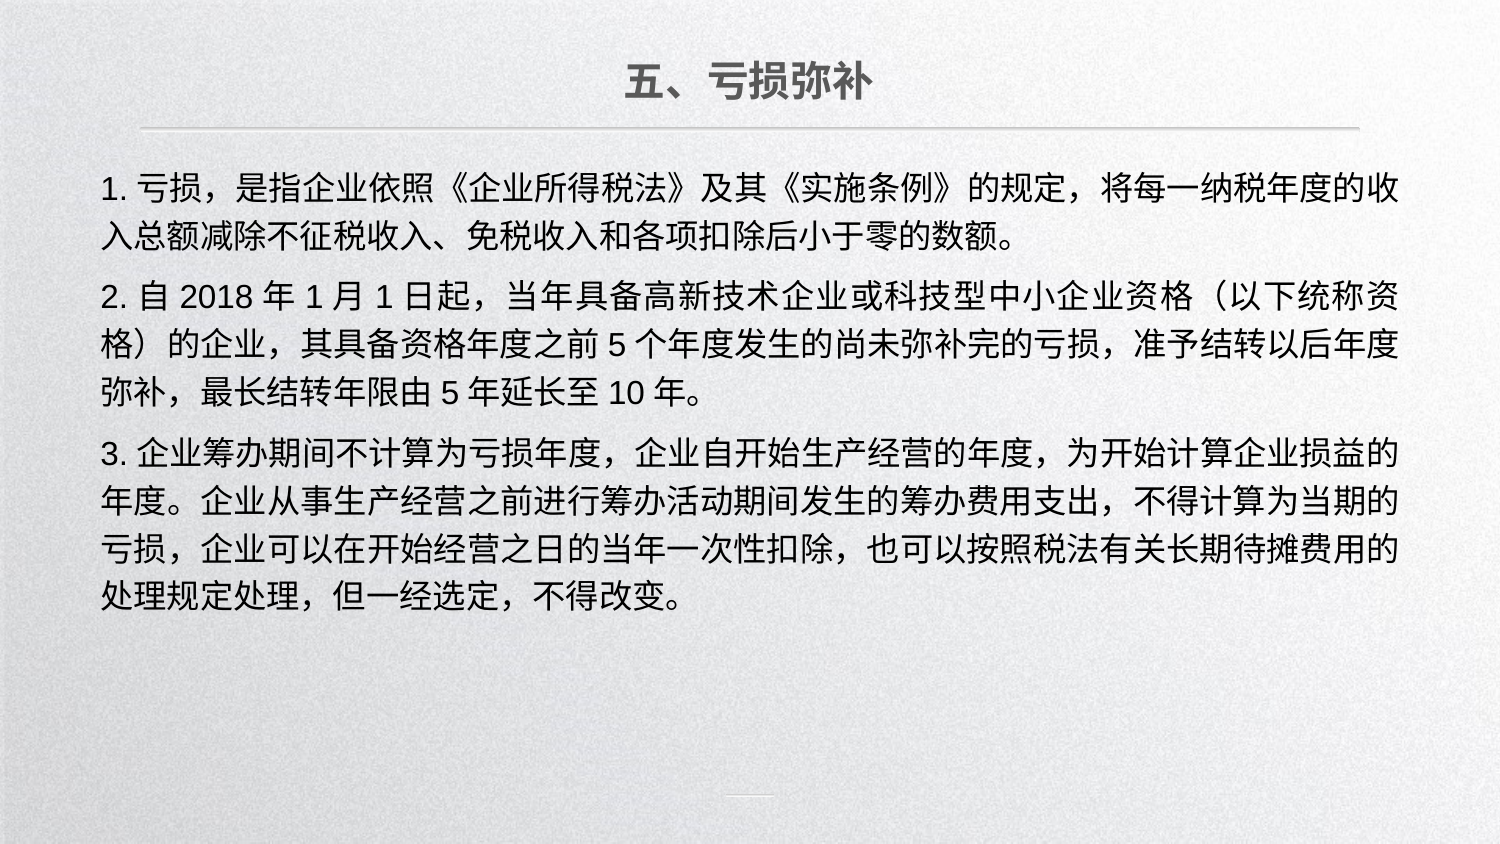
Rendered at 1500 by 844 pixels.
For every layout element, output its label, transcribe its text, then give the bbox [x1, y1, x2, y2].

text_box 1.亏损，是指企业依照《企业所得税法》及其《实施条例》的规定，将每一纳税年度的收入总额减除不征税收入、免税收入和各项扣除后小于零的数额。 2.自2018年1月1日起，当年具备高新技术企业或科技型中小企业资格（以下统称资格）的企业，其具备资格年度之前5个年度发生的尚未弥补完的亏损，准予结转以后年度弥补，最长结转年限由5年延长至10年。 3.企业筹办期间不计算为亏损年度，企业自开始生产经营的年度，为开始计算企业损益的年度。企业从事生产经营之前进行筹办活动期间发生的筹办费用支出，不得计算为当期的亏损，企业可以在开始经营之日的当年一次性扣除，也可以按照税法有关长期待摊费用的处理规定处理，但一经选定，不得改变。 [100, 159, 1400, 676]
text_box 五、亏损弥补 [459, 49, 1038, 111]
picture [0, 0, 1500, 844]
